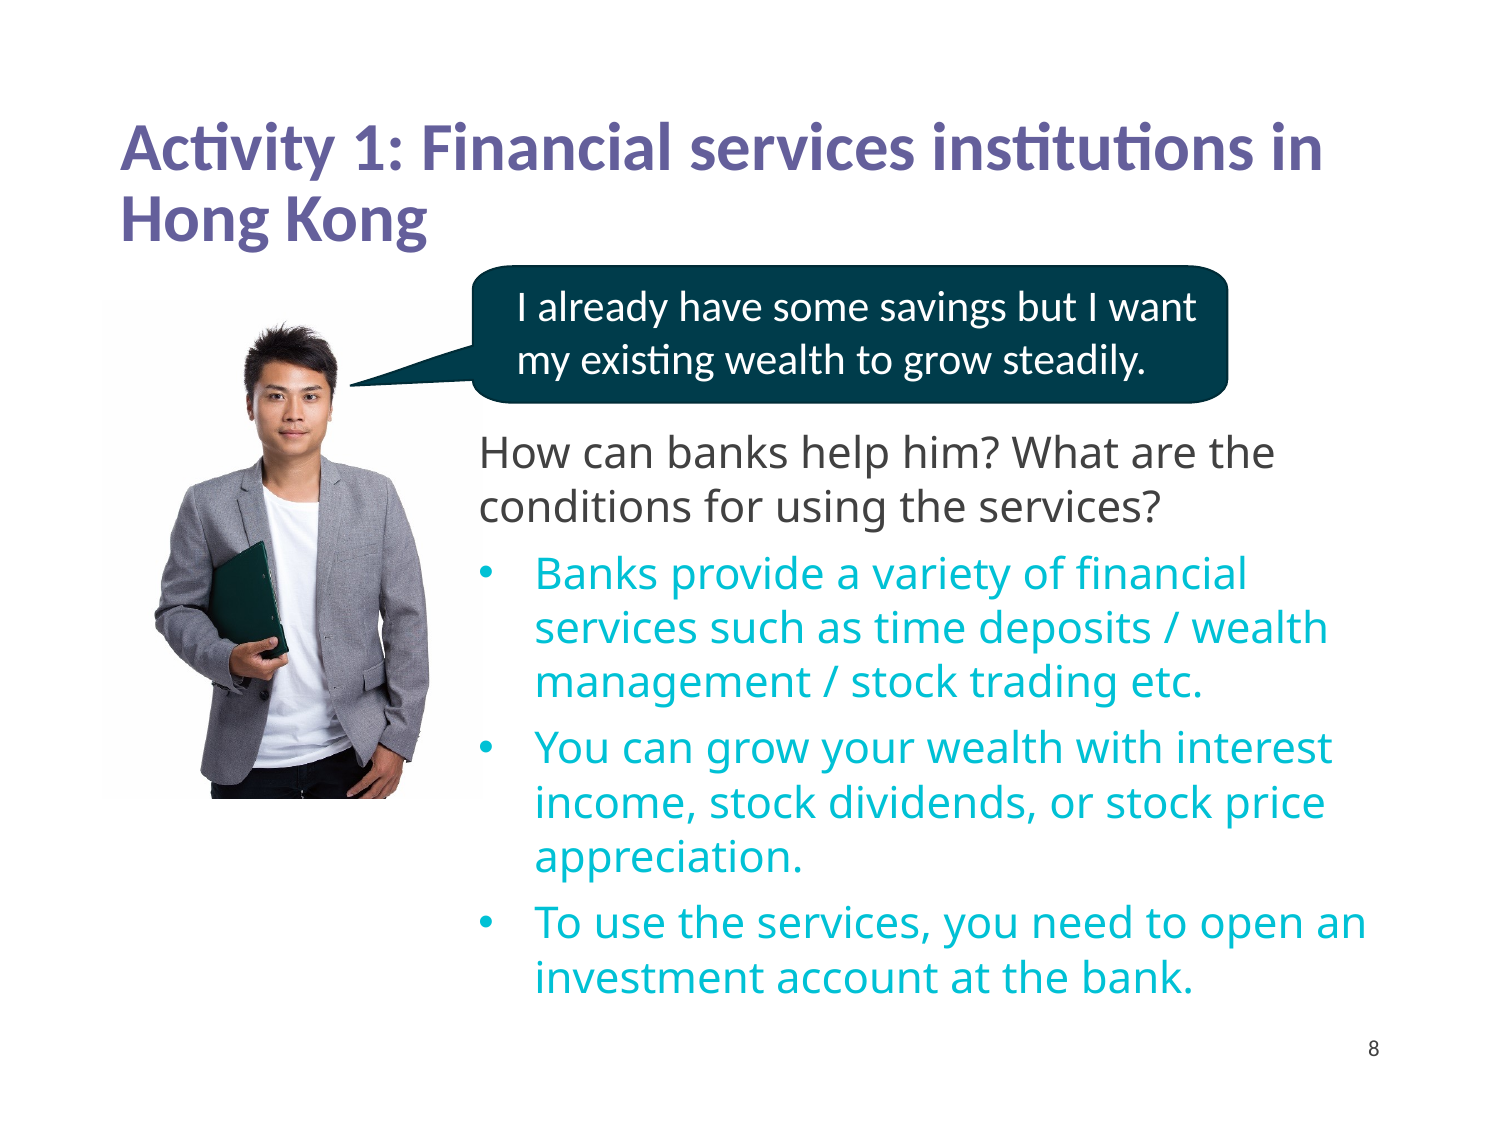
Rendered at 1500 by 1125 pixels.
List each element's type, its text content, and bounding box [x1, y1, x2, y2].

list Activity 1: Financial services institutions in Hong Kong [119, 113, 1381, 301]
text_box How can banks help him? What are the conditions for using the services? Banks provide a variety of financial services such as time deposits / wealth management / stock trading etc. You can grow your wealth with interest income, stock dividends, or stock price appreciation. To use the services, you need to open an investment account at the bank. [468, 412, 1407, 949]
picture [101, 299, 483, 800]
text_box I already have some savings but I want my existing wealth to grow steadily. [508, 270, 1228, 391]
text_box [472, 266, 1222, 403]
slide_number 8 [1358, 1035, 1381, 1062]
